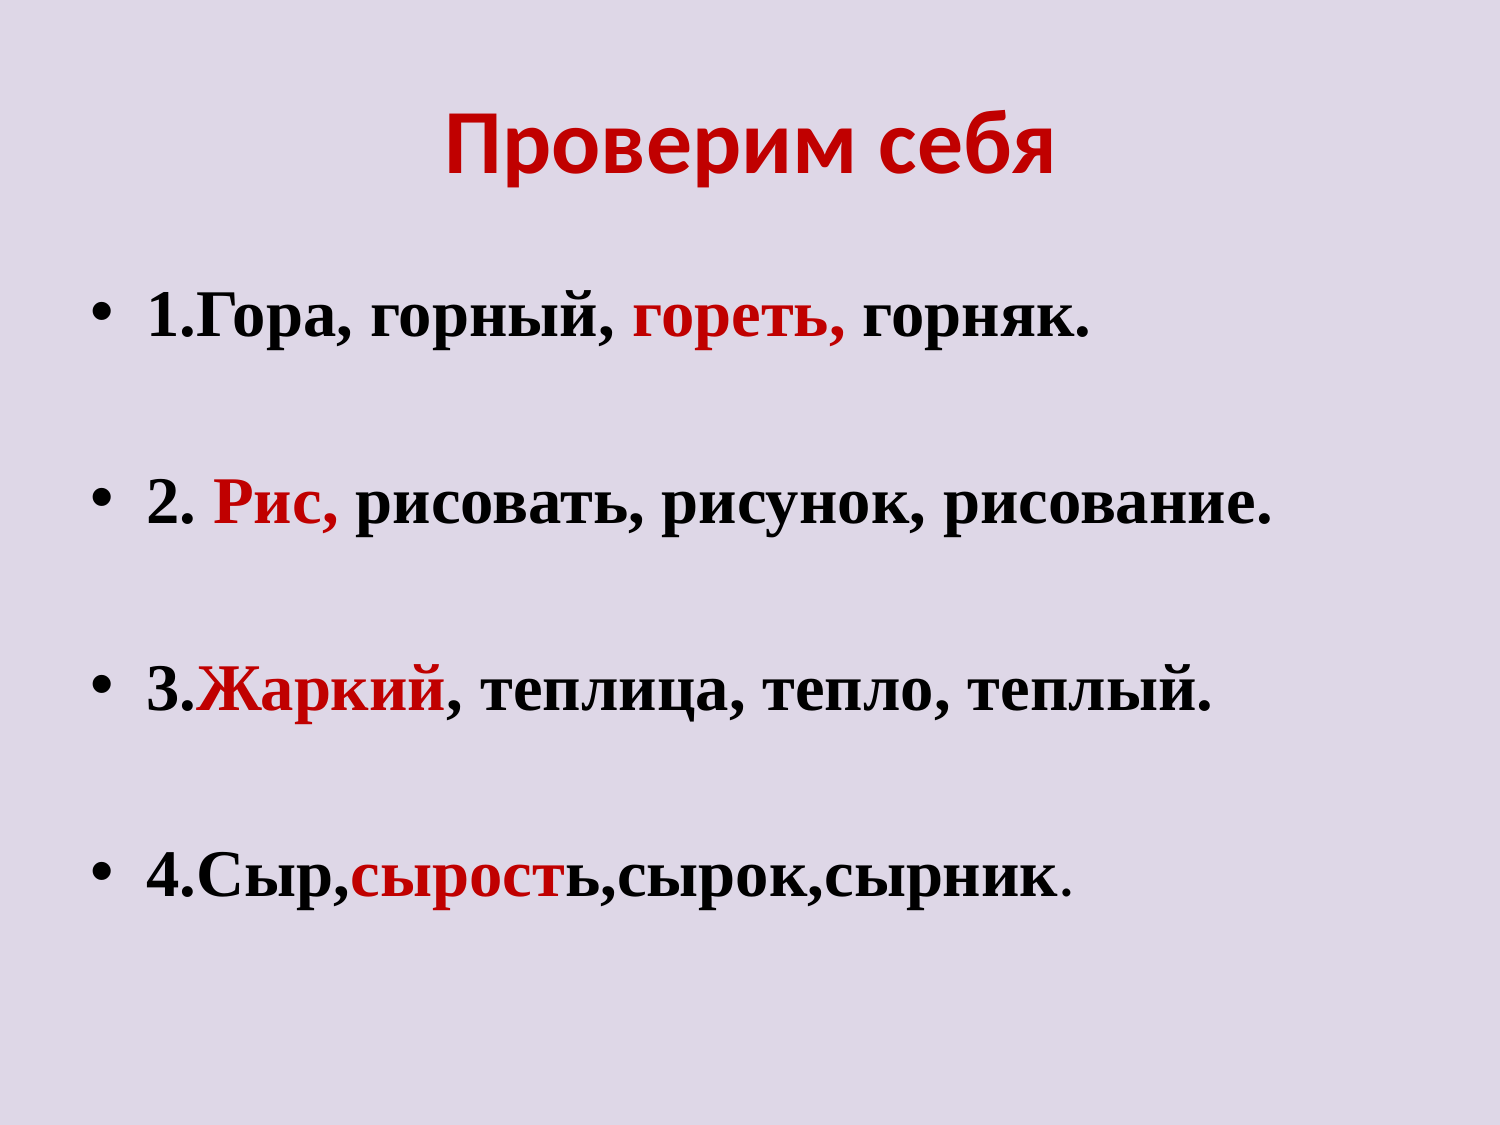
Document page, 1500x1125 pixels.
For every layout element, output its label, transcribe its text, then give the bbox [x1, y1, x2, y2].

list 1.Гора, горный, гореть, горняк. 2. Рис, рисовать, рисунок, рисование. 3.Жаркий, теплица, тепло, теплый. 4.Сыр,сырость,сырок,сырник. [75, 262, 1425, 1005]
title Проверим себя [76, 42, 1427, 231]
